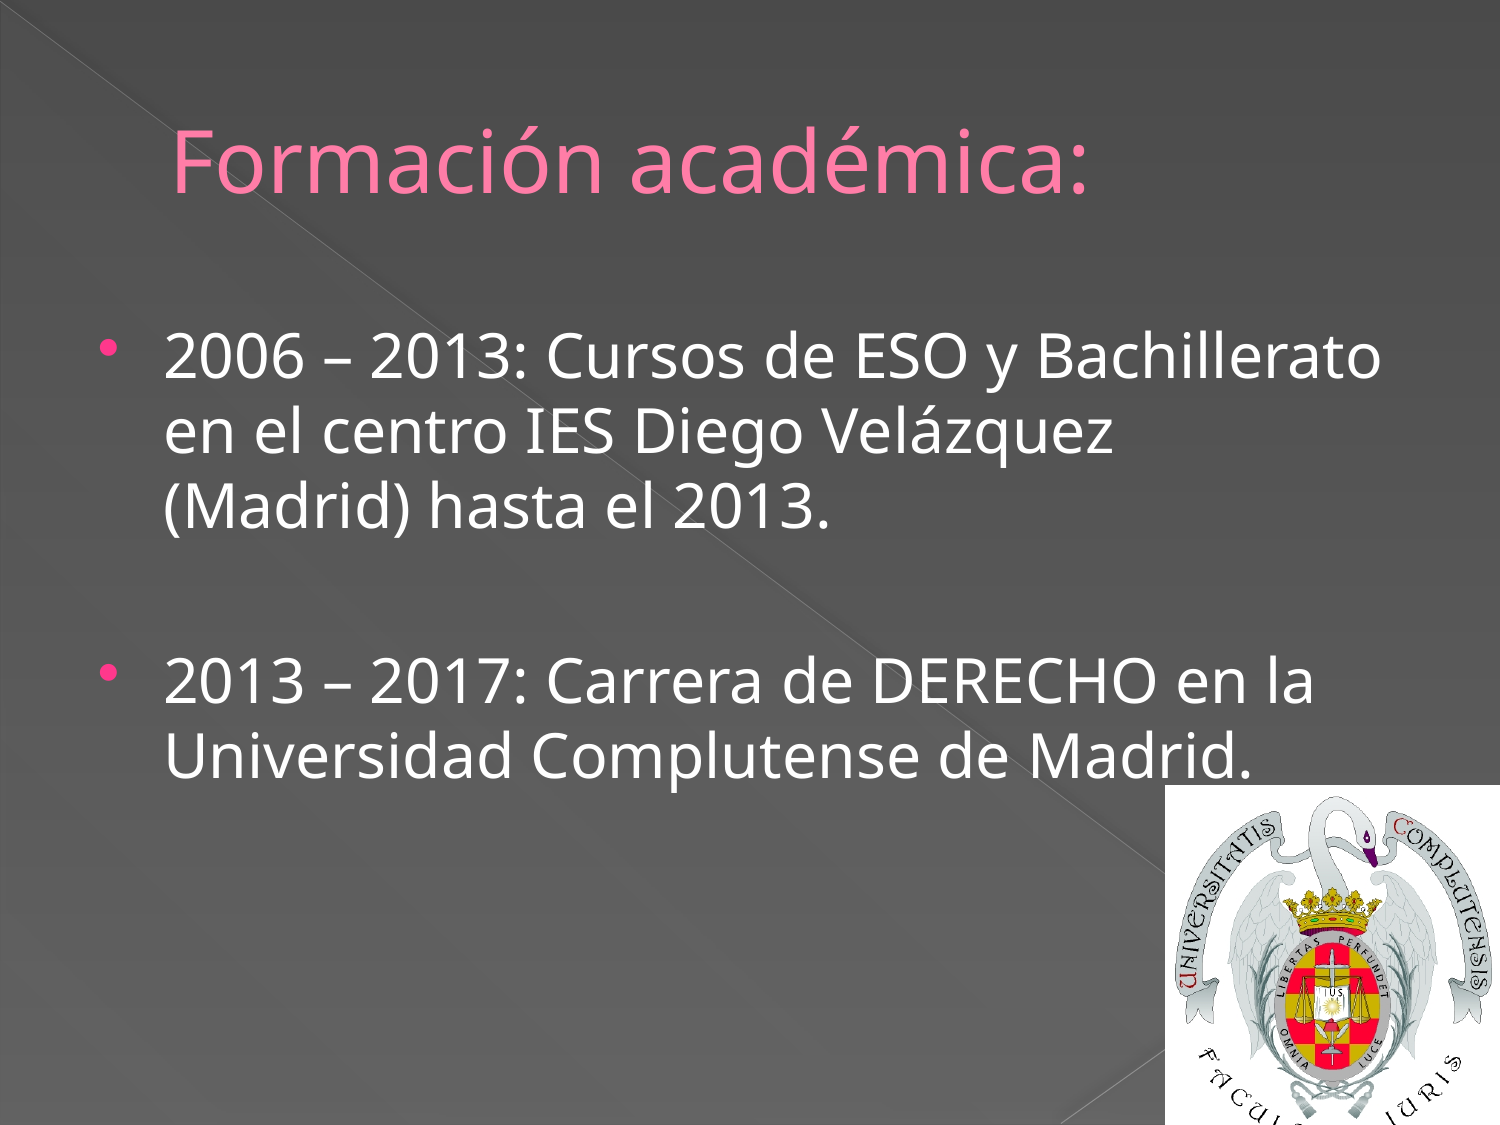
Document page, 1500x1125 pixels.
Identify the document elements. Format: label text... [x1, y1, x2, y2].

title Formación académica: [75, 43, 1425, 274]
picture [1165, 784, 1500, 1125]
list 2006 – 2013: Cursos de ESO y Bachillerato en el centro IES Diego Velázquez (Madrid) hasta el 2013. 2013 – 2017: Carrera de DERECHO en la Universidad Complutense de Madrid. [75, 308, 1425, 1059]
